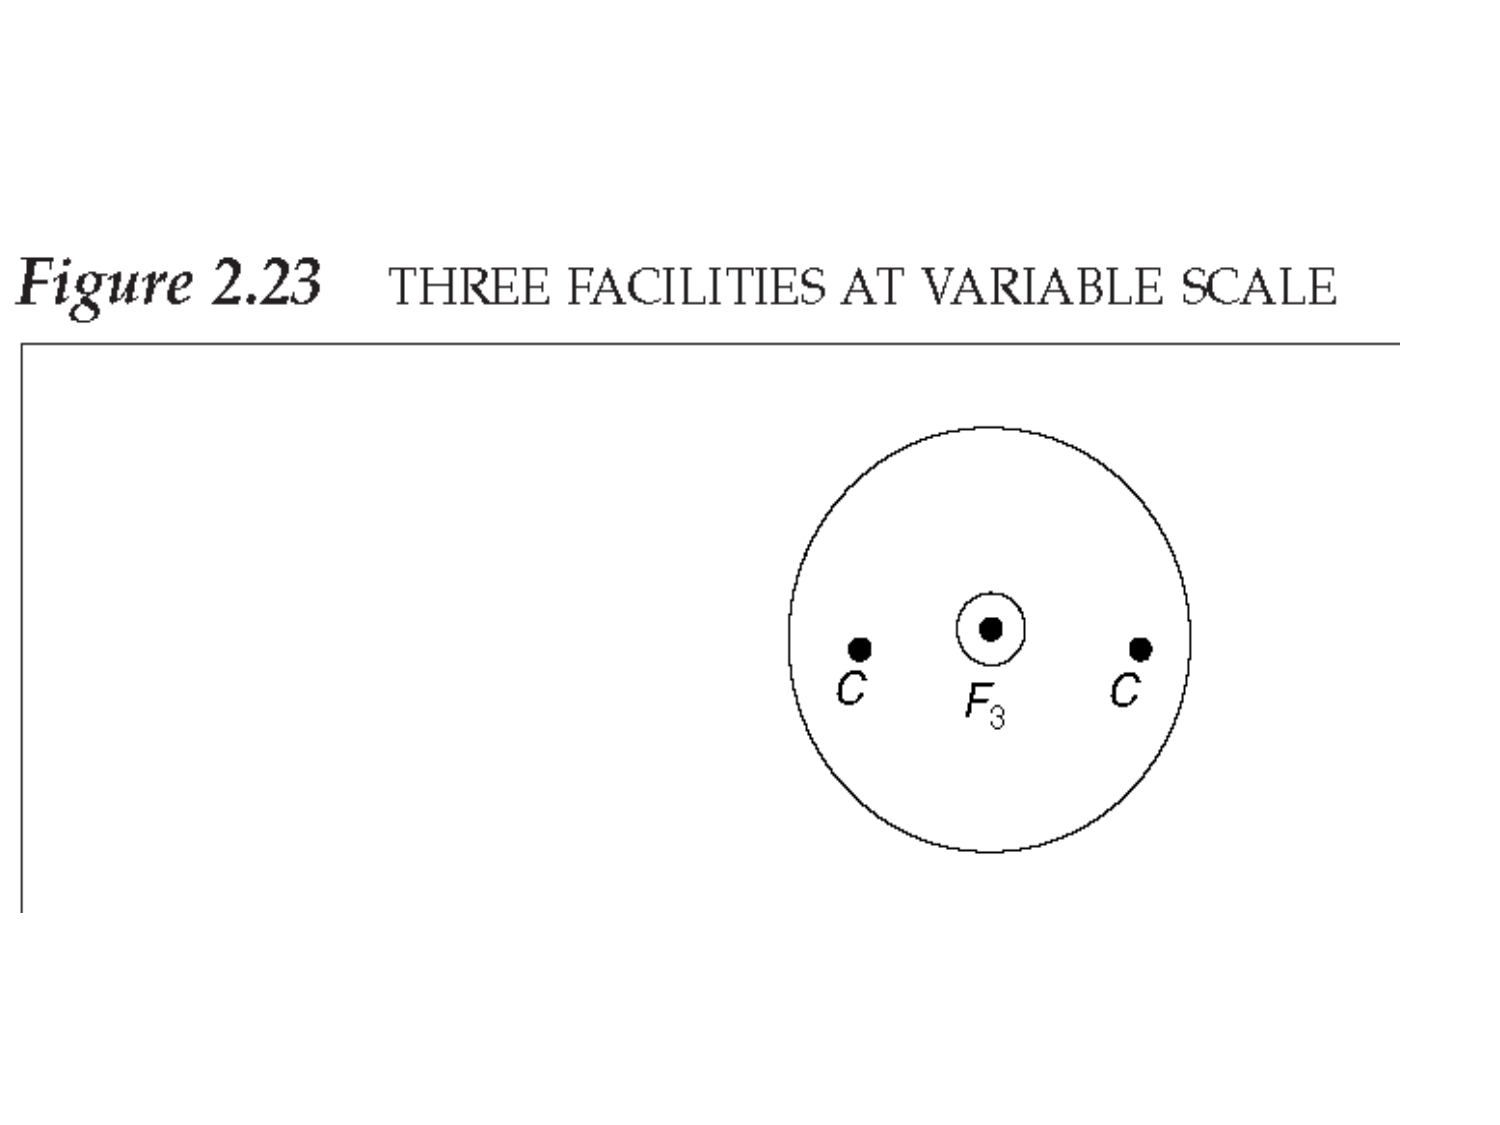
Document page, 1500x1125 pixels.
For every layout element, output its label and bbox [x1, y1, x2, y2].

picture [0, 199, 1401, 913]
